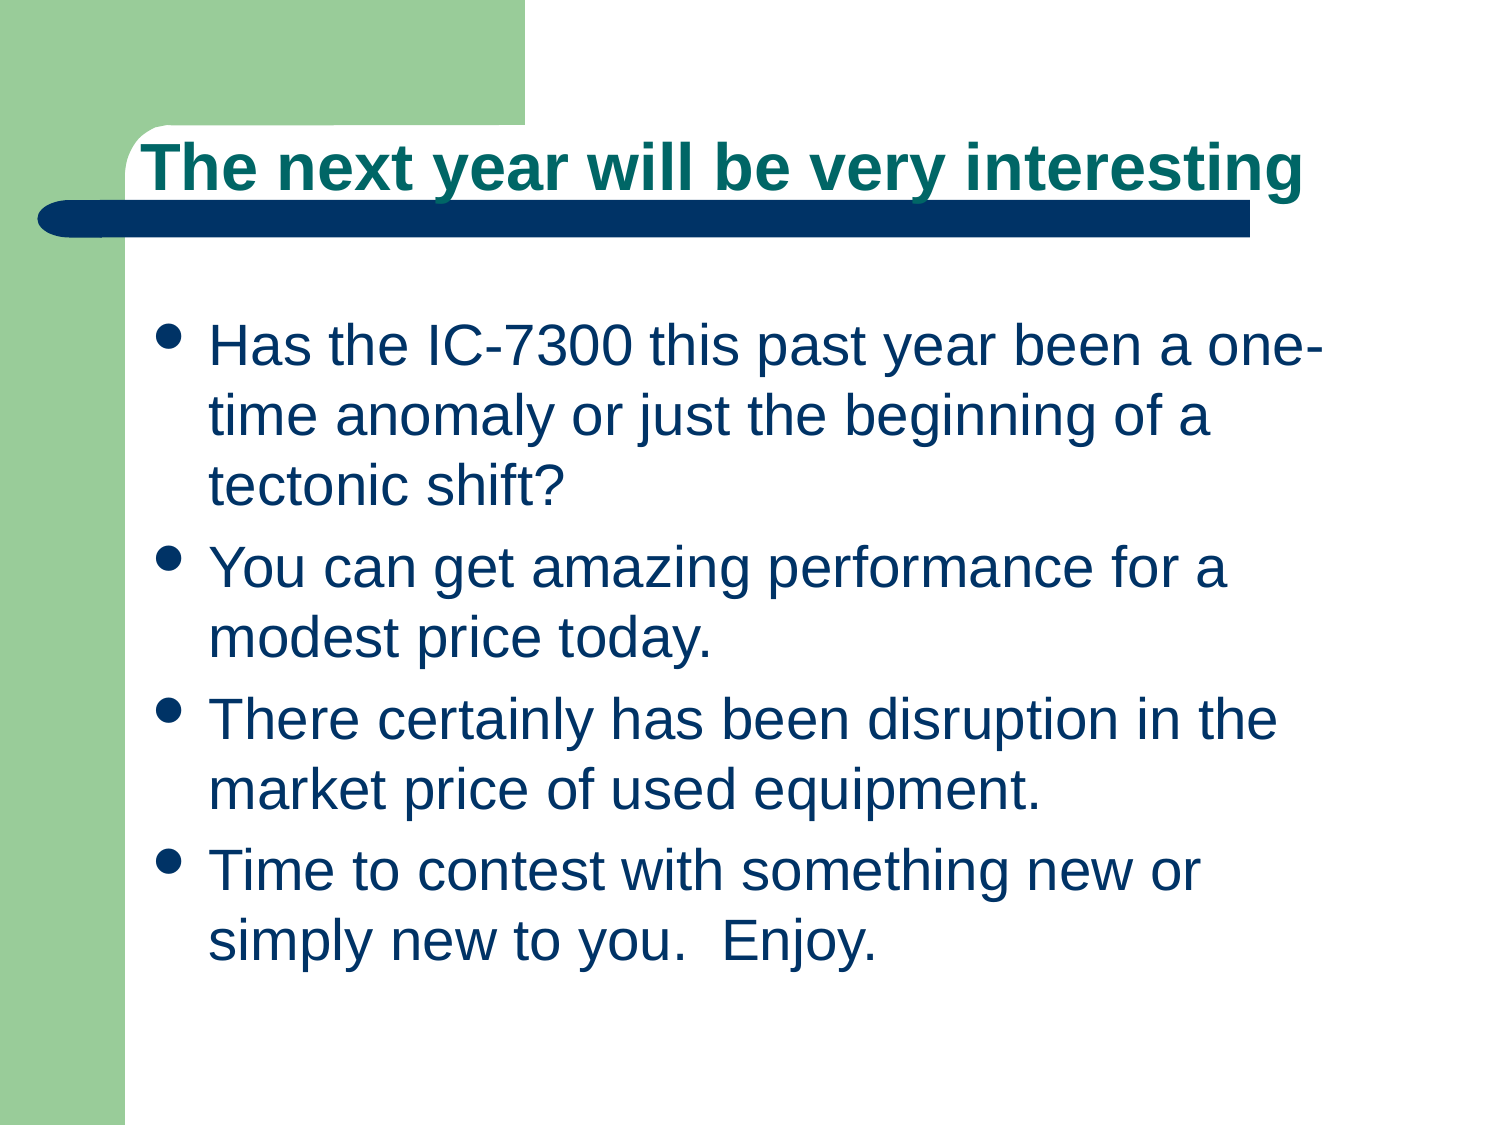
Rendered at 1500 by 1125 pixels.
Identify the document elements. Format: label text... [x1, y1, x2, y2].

list Has the IC-7300 this past year been a one-time anomaly or just the beginning of a tectonic shift? You can get amazing performance for a modest price today. There certainly has been disruption in the market price of used equipment. Time to contest with something new or simply new to you. Enjoy. [137, 299, 1400, 1013]
title The next year will be very interesting [124, 124, 1426, 213]
